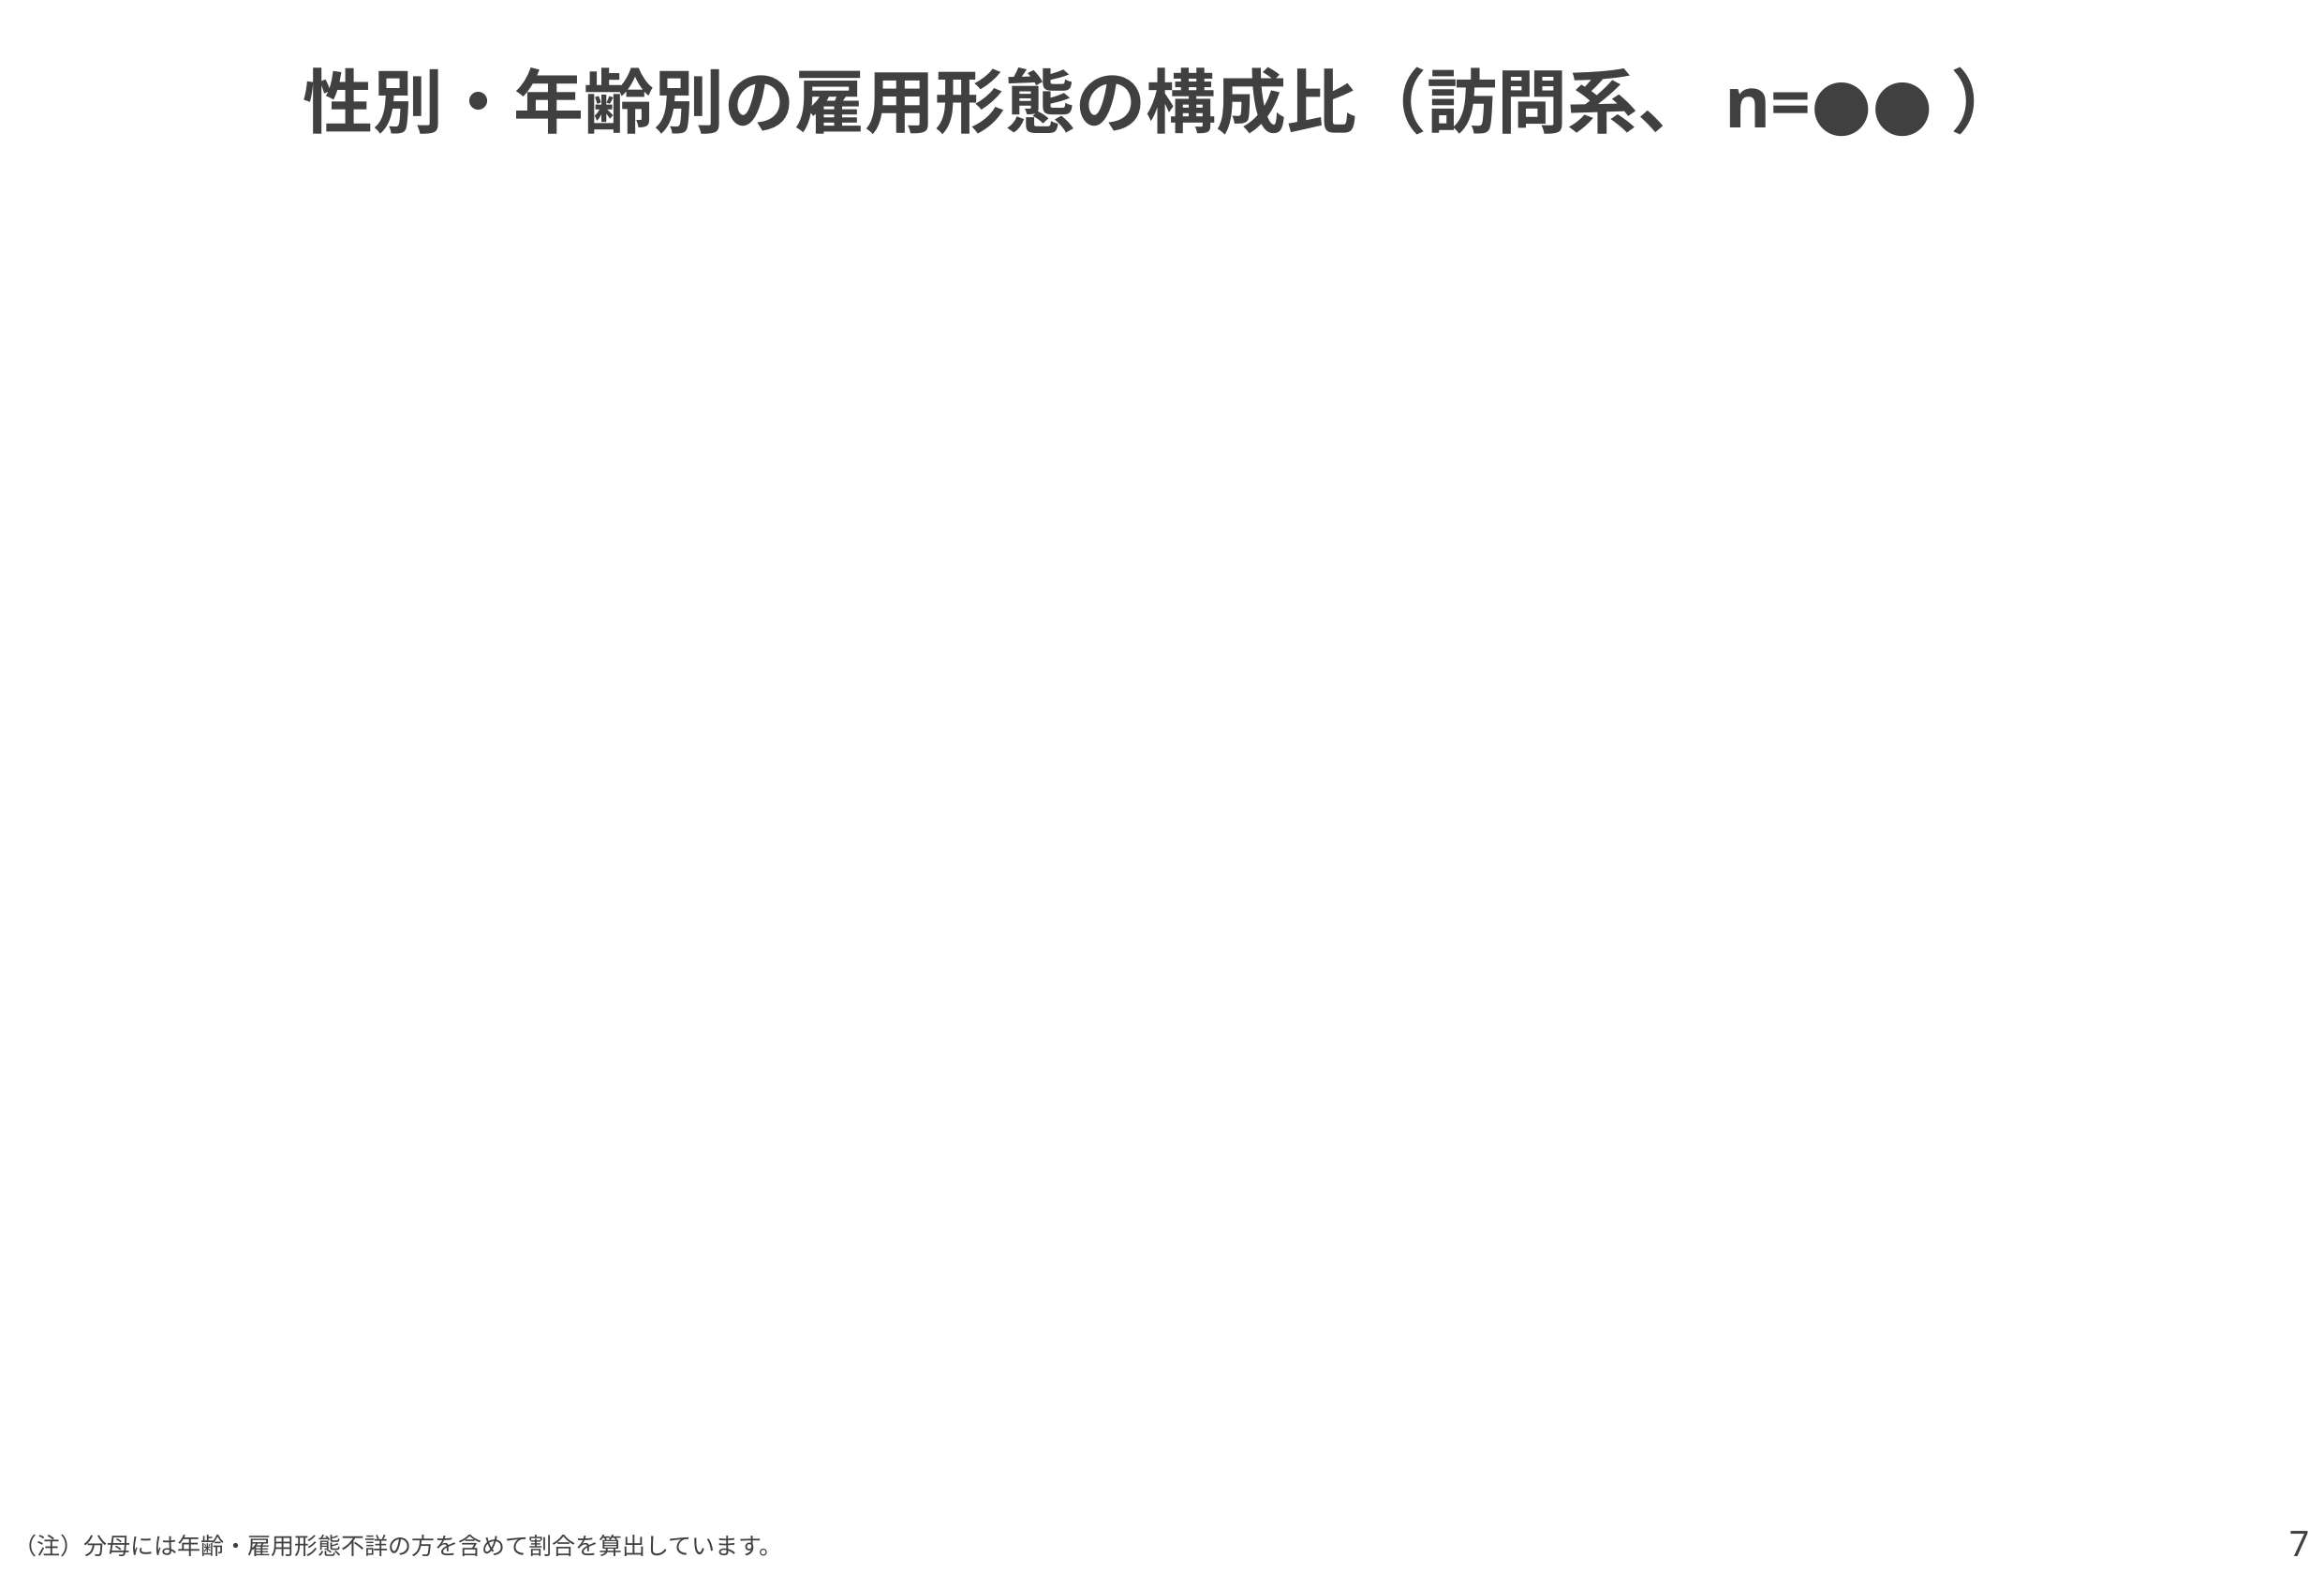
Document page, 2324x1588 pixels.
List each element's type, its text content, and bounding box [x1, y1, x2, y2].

title 性別・年齢別の雇用形態の構成比（訪問系、n=●●） [35, 31, 2288, 179]
text_box （注）分母には年齢・雇用形態不詳の方を含めて割合を算出しています。 [0, 1523, 2154, 1566]
slide_number 7 [1800, 1503, 2324, 1588]
